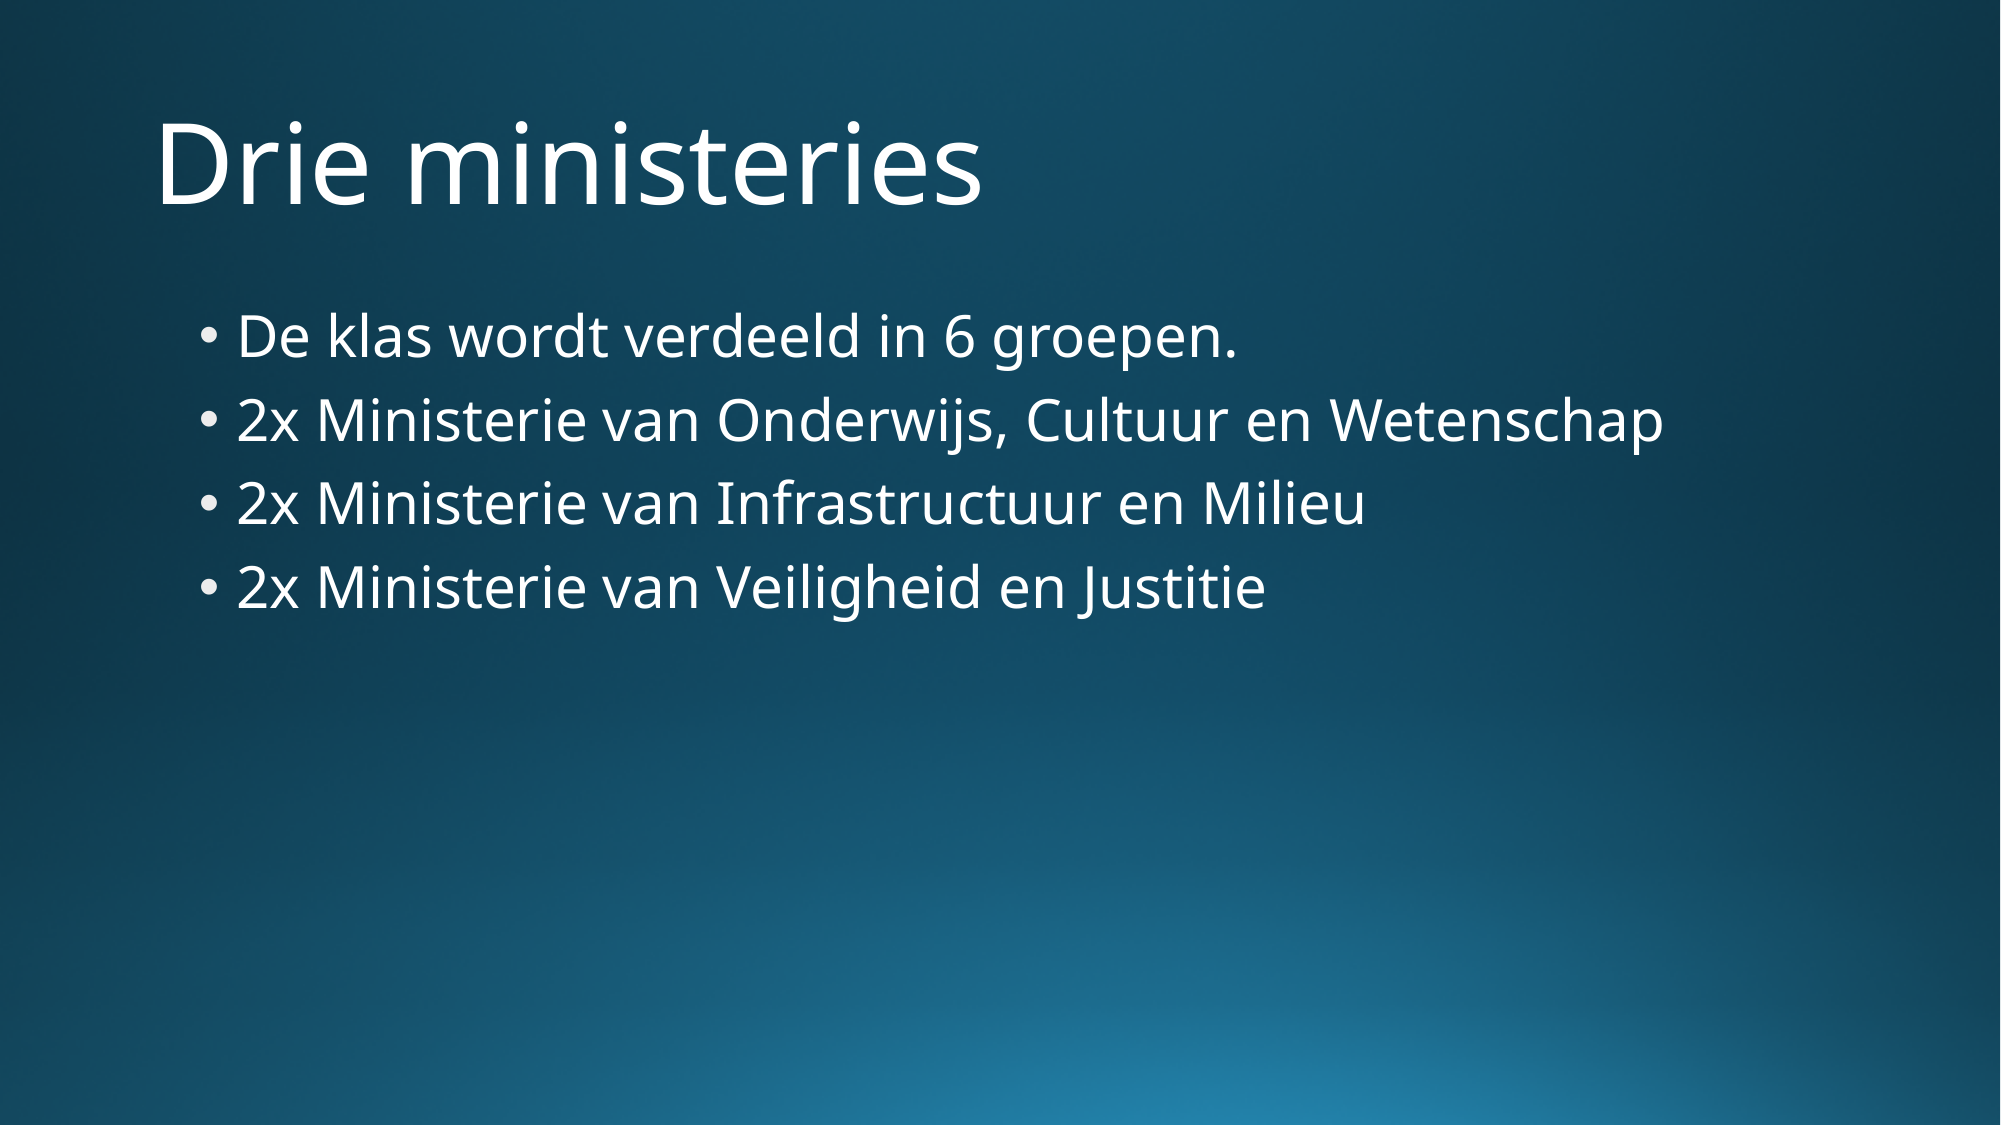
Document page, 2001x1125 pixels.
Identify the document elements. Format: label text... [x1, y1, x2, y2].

picture [0, 0, 2001, 1125]
title Drie ministeries [137, 59, 1863, 278]
list De klas wordt verdeeld in 6 groepen. 2x Ministerie van Onderwijs, Cultuur en Wetenschap 2x Ministerie van Infrastructuur en Milieu 2x Ministerie van Veiligheid en Justitie [183, 299, 1863, 1014]
